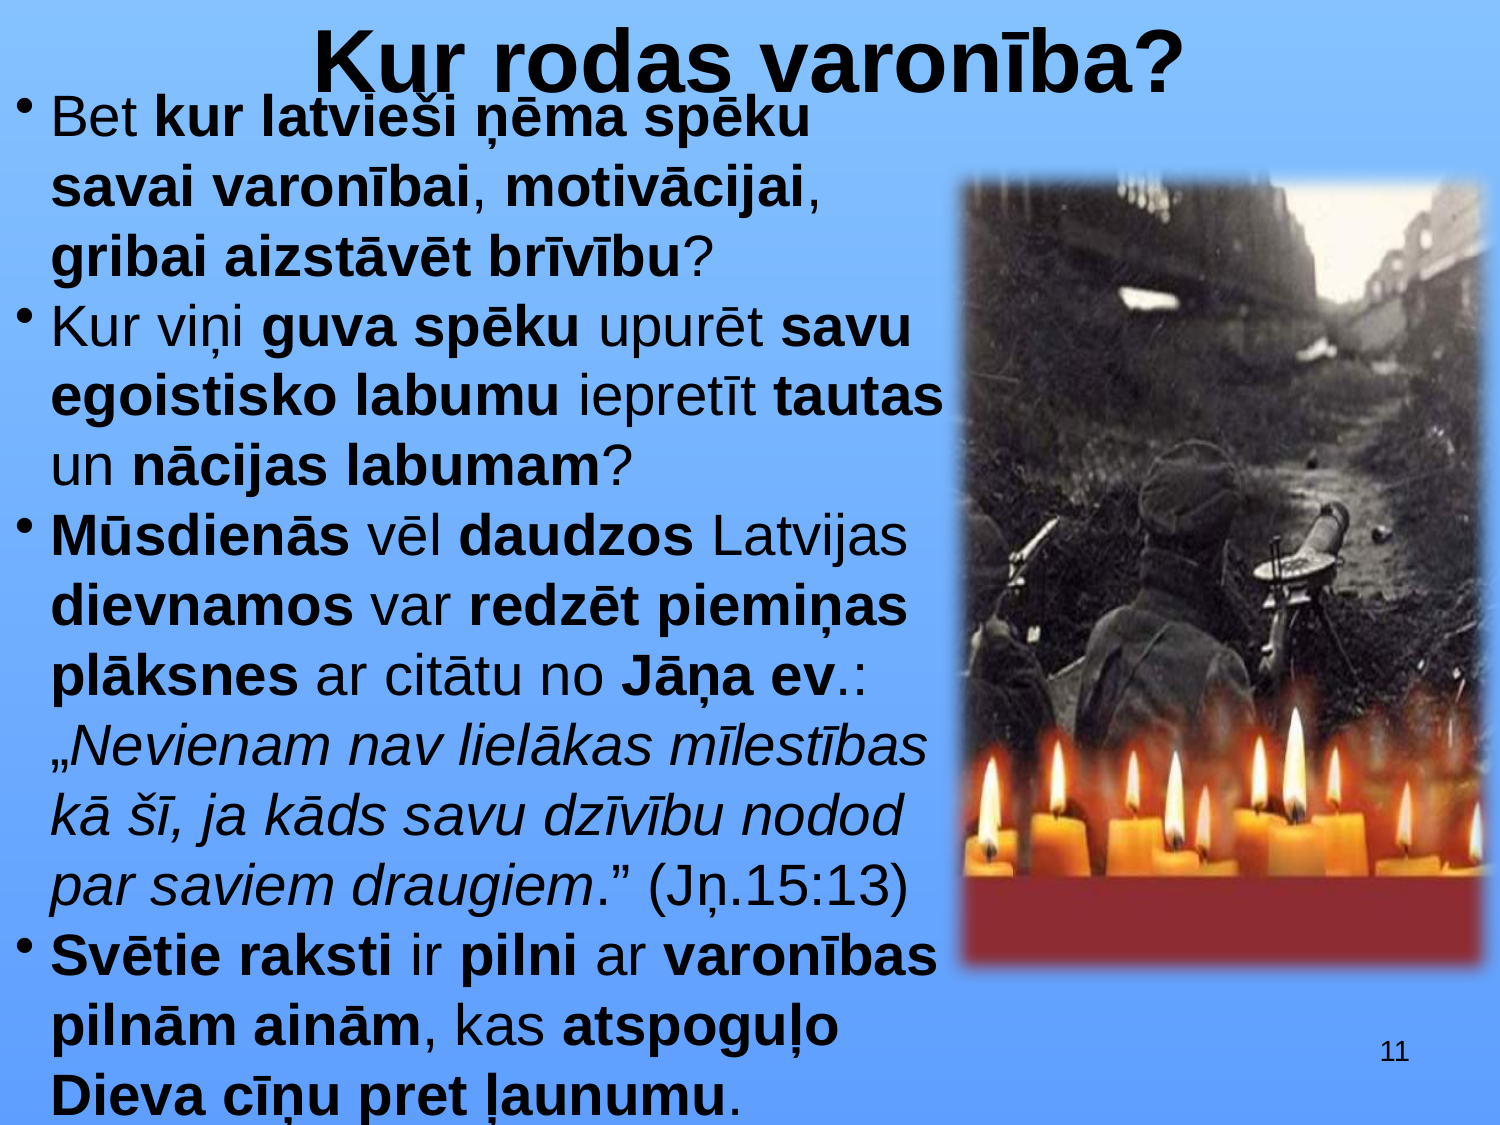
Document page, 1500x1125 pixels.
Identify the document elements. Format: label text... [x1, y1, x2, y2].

slide_number 11 [1074, 1024, 1426, 1103]
text_box Bet kur latvieši ņēma spēku savai varonībai, motivācijai, gribai aizstāvēt brīvību? Kur viņi guva spēku upurēt savu egoistisko labumu iepretīt tautas un nācijas labumam? Mūsdienās vēl daudzos Latvijas dievnamos var redzēt piemiņas plāksnes ar citātu no Jāņa ev.: „Nevienam nav lielākas mīlestības kā šī, ja kāds savu dzīvību nodod par saviem draugiem.” (Jņ.15:13) Svētie raksti ir pilni ar varonības pilnām ainām, kas atspoguļo Dieva cīņu pret ļaunumu. [0, 114, 973, 1125]
picture [941, 163, 1500, 985]
title Kur rodas varonība? [0, 0, 1500, 114]
